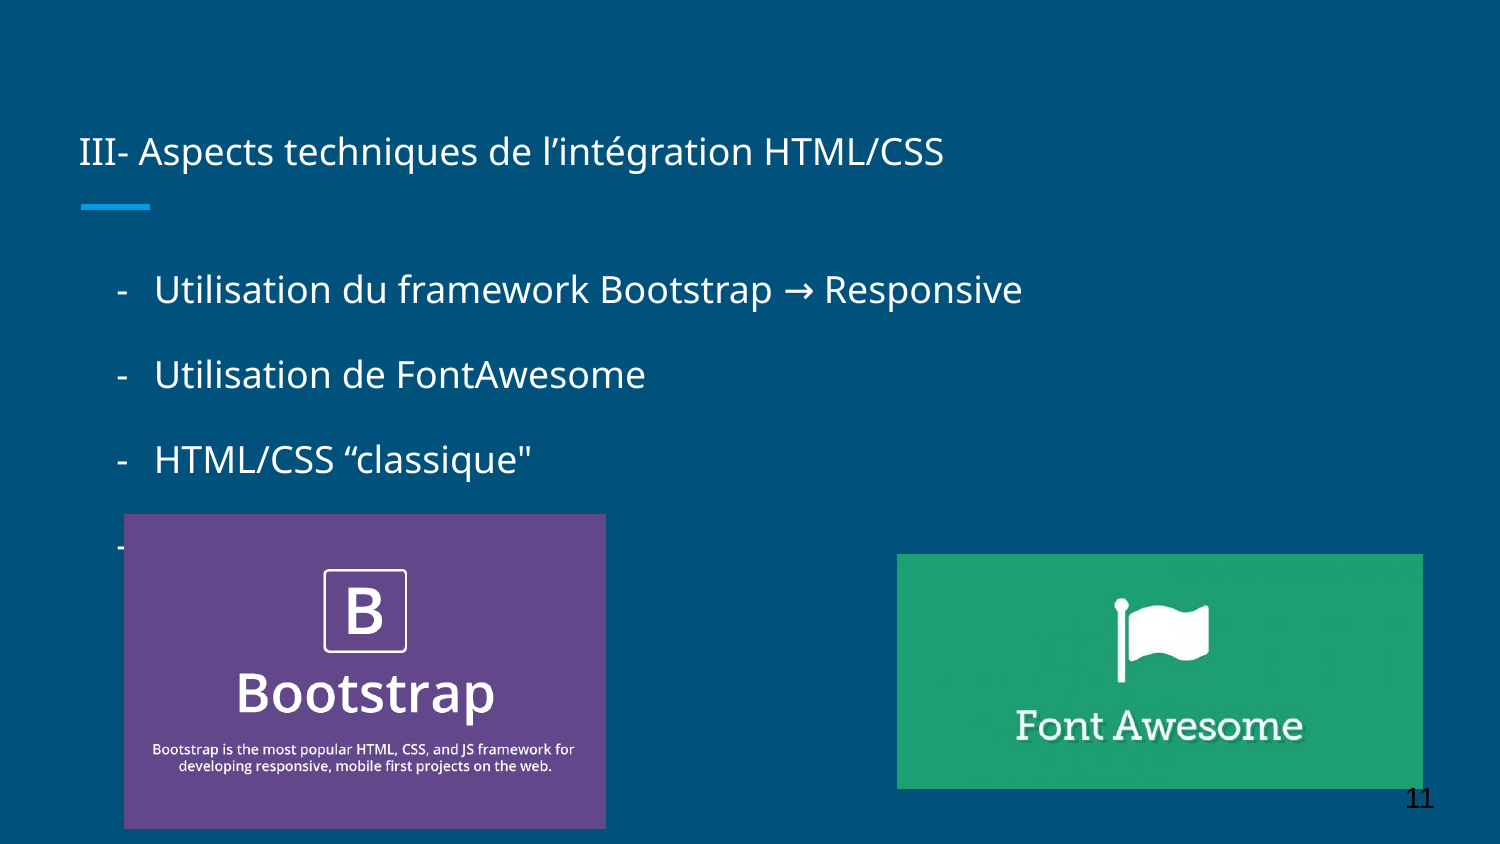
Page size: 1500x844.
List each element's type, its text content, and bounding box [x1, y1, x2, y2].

slide_number ‹#› [1389, 764, 1480, 830]
picture [898, 555, 1422, 789]
picture [124, 515, 605, 828]
title III- Aspects techniques de l’intégration HTML/CSS [63, 75, 1437, 188]
list Utilisation du framework Bootstrap → Responsive Utilisation de FontAwesome HTML/CSS “classique" W3C? [63, 244, 1437, 750]
